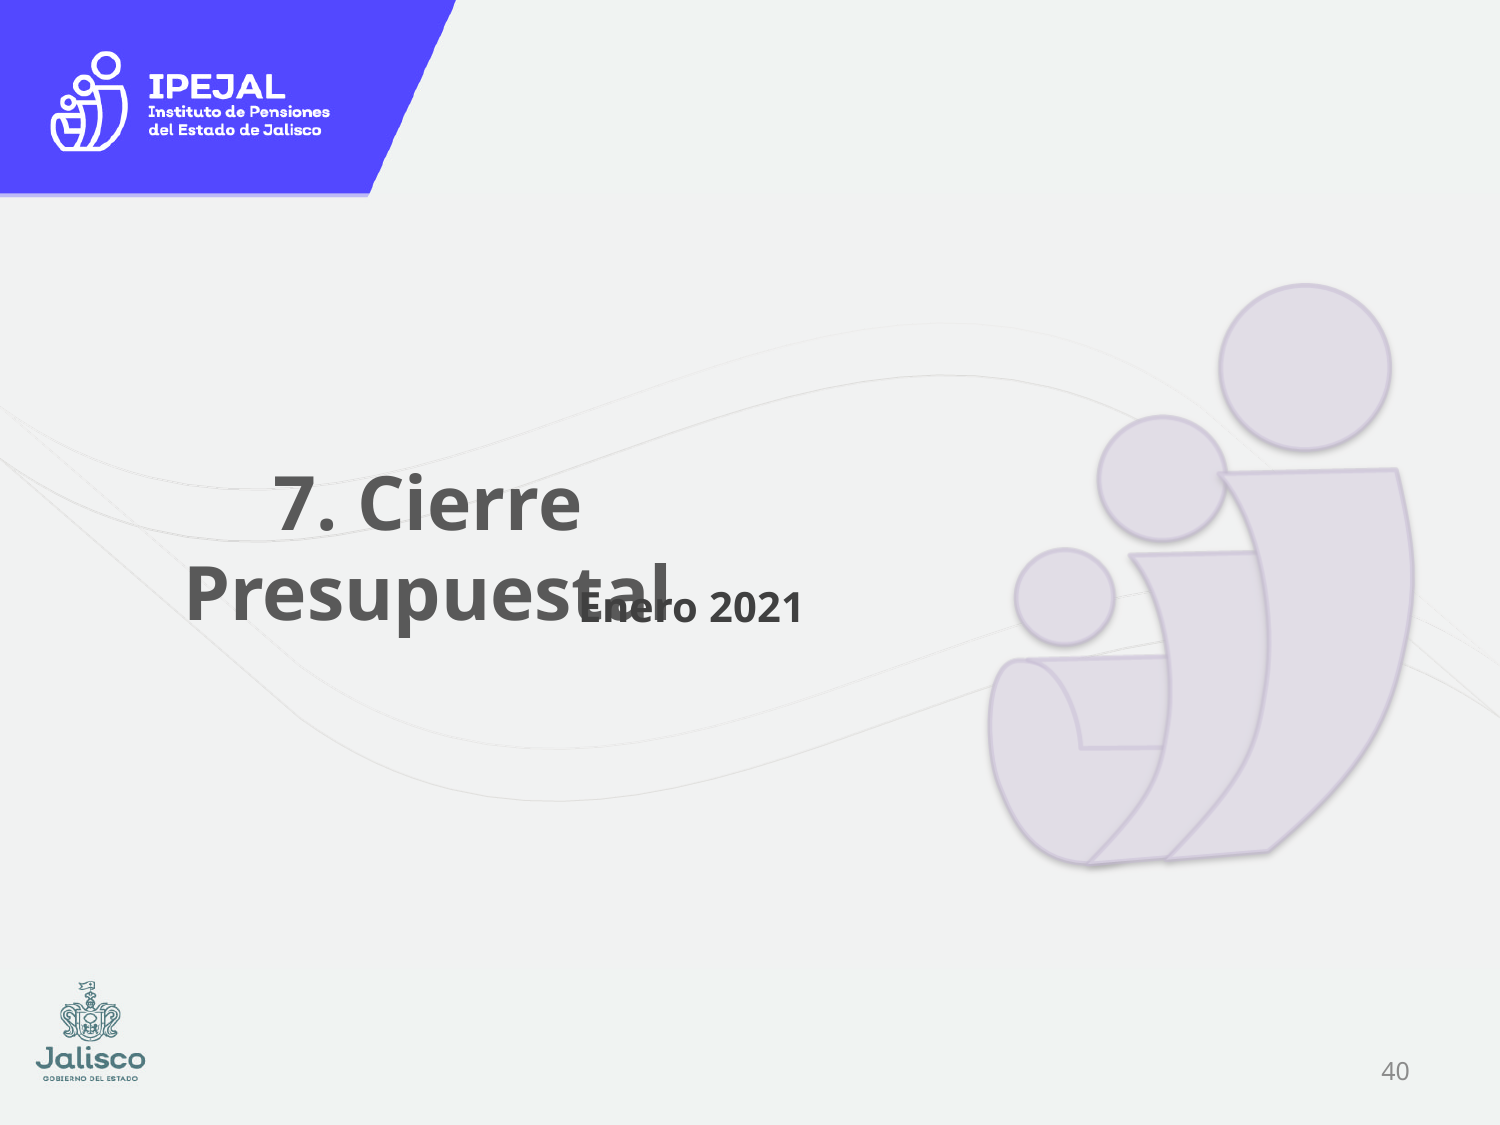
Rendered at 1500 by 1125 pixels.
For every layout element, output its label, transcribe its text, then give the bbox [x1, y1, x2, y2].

picture [0, 969, 1500, 1125]
text_box Enero 2021 [564, 573, 922, 639]
slide_number 39 [1074, 1042, 1425, 1103]
title 7. Cierre Presupuestal [50, 451, 807, 640]
picture [0, 0, 1500, 193]
